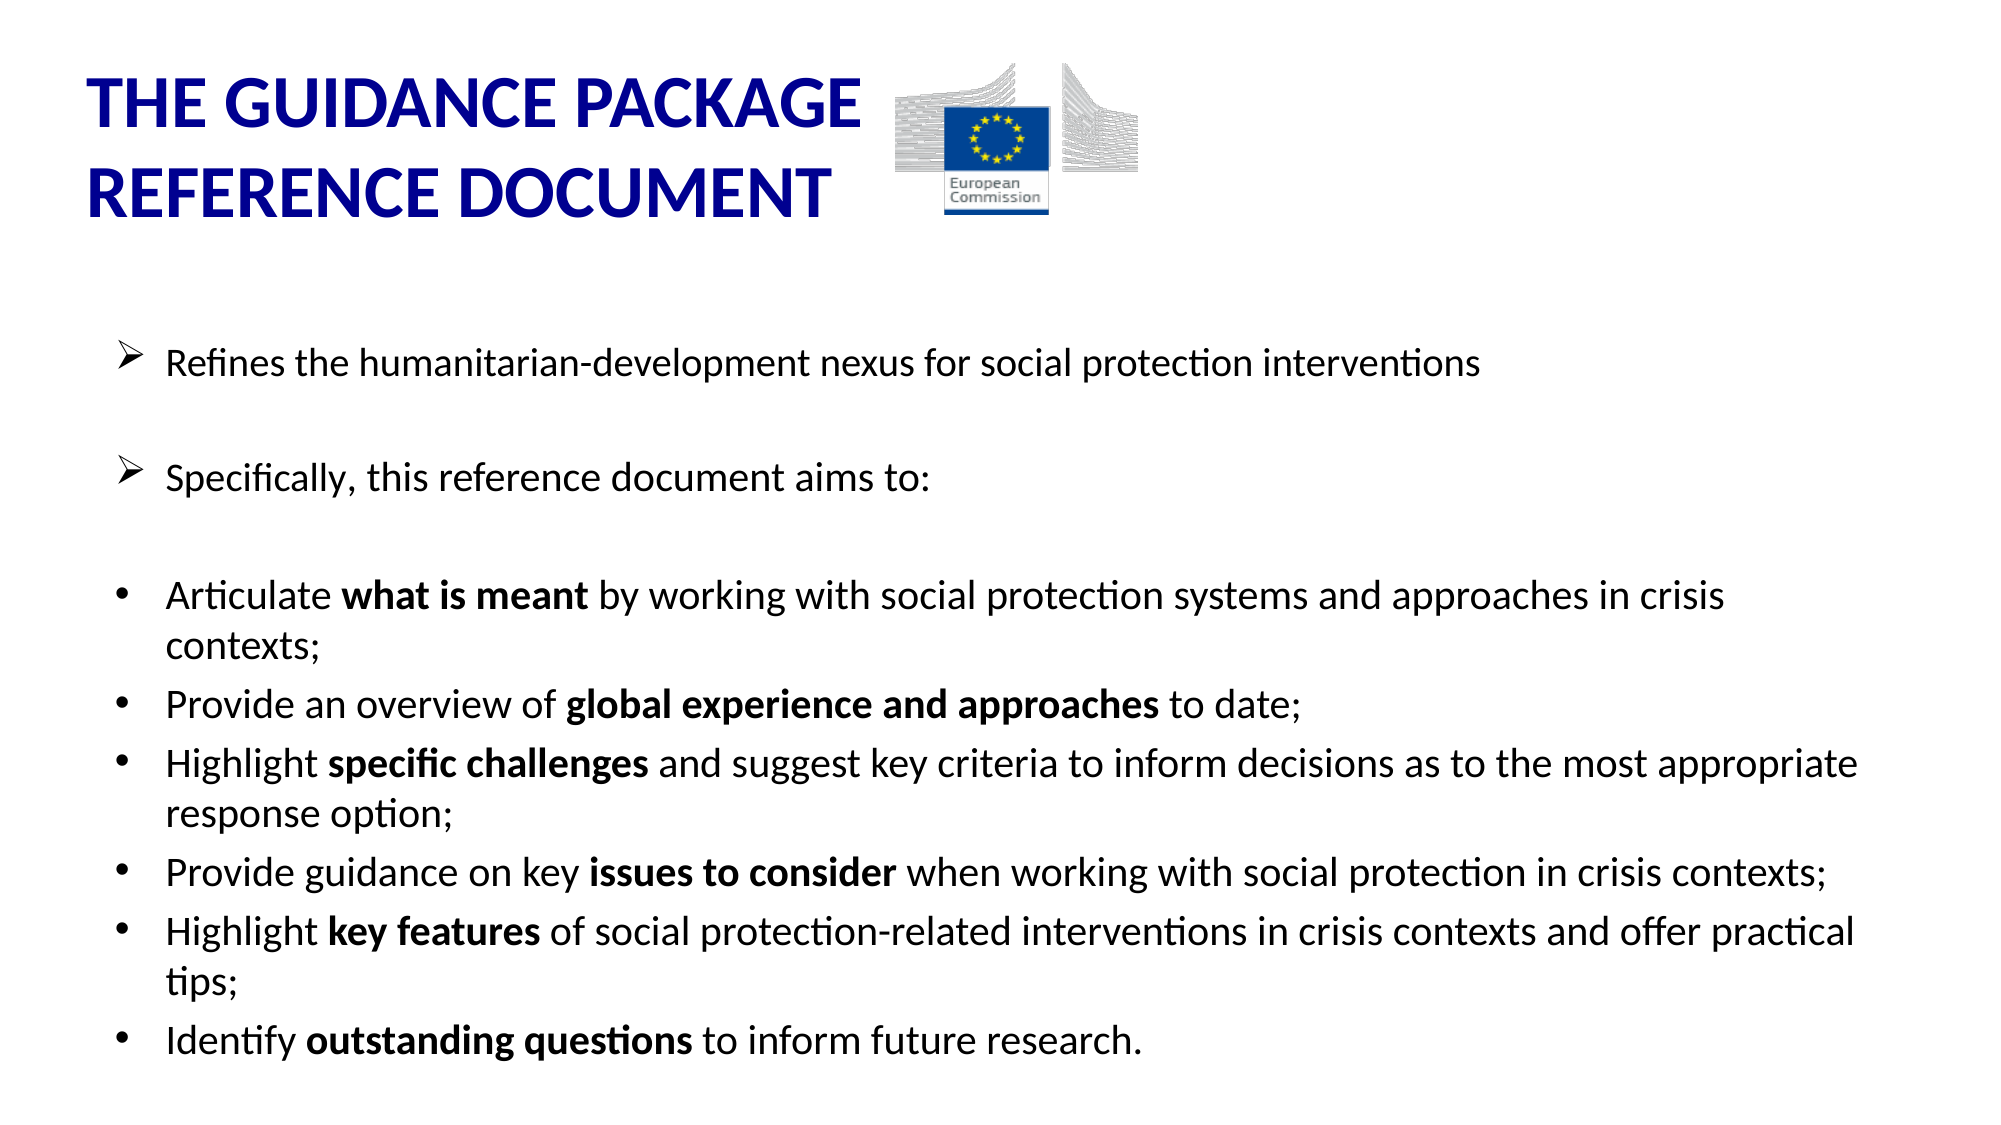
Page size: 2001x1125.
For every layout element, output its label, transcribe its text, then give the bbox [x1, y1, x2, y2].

title THE GUIDANCE PACKAGE REFERENCE DOCUMENT [71, 0, 1872, 285]
picture [894, 62, 1138, 215]
list Refines the humanitarian-development nexus for social protection interventions Specifically, this reference document aims to: Articulate what is meant by working with social protection systems and approaches in crisis contexts; Provide an overview of global experience and approaches to date; Highlight specific challenges and suggest key criteria to inform decisions as to the most appropriate response option; Provide guidance on key issues to consider when working with social protection in crisis contexts; Highlight key features of social protection-related interventions in crisis contexts and offer practical tips; Identify outstanding questions to inform future research. [99, 328, 1900, 1071]
